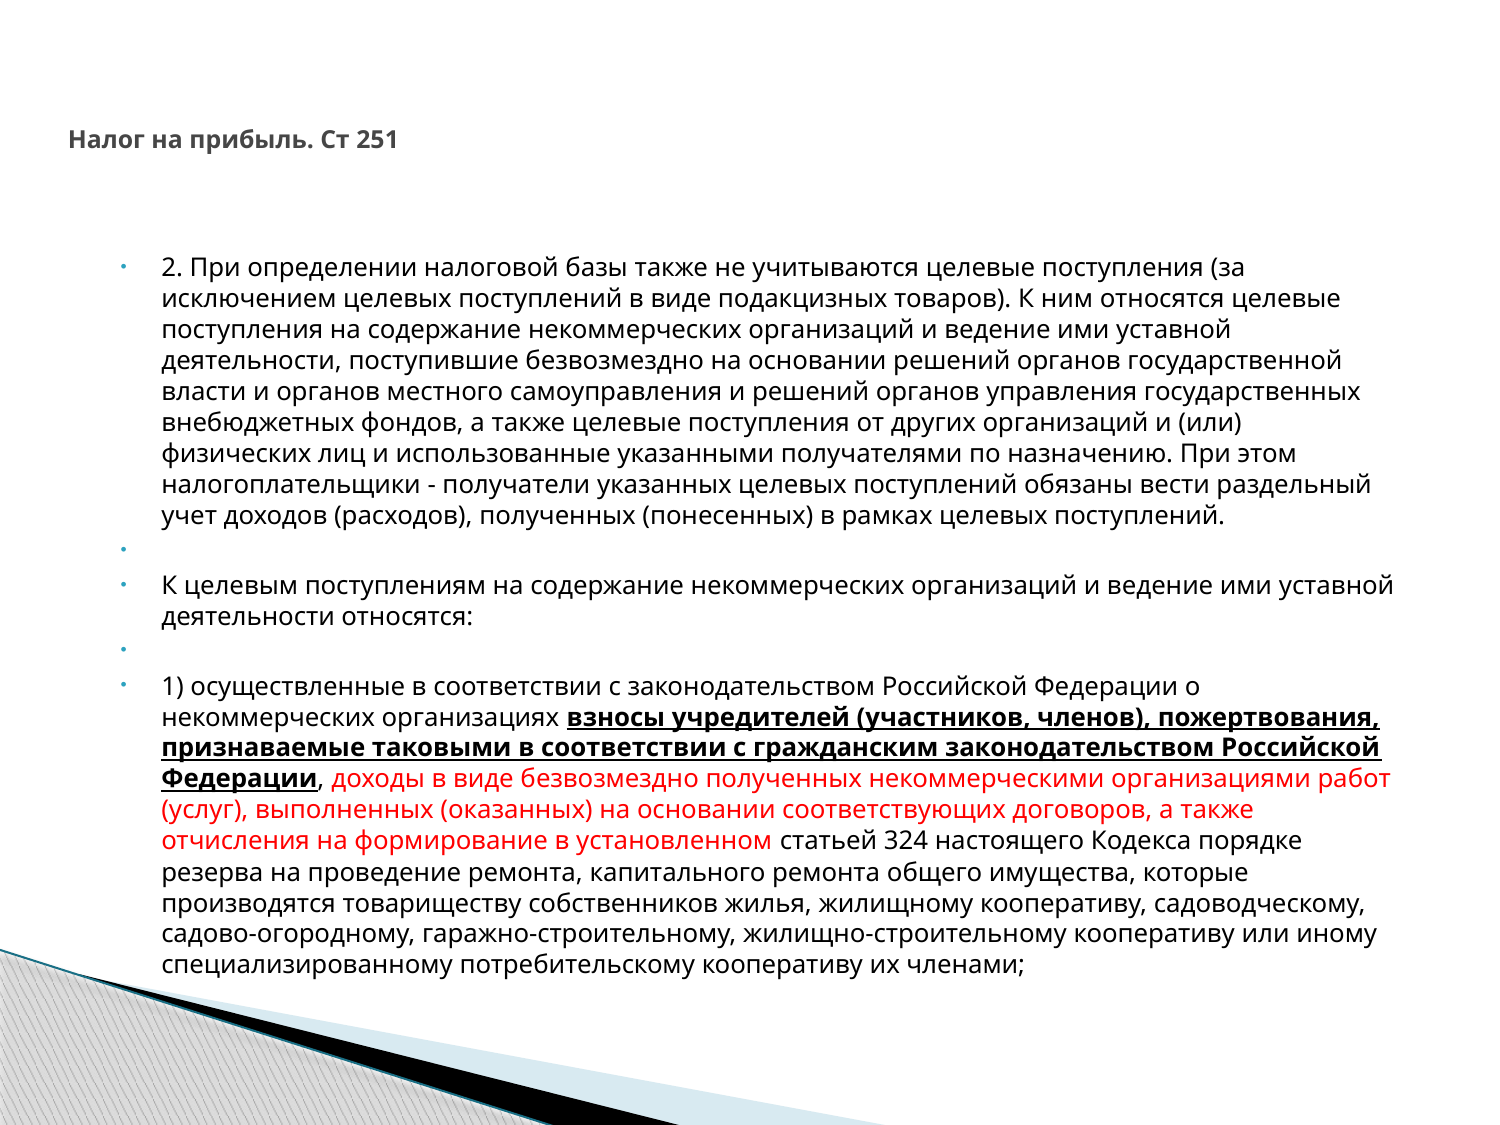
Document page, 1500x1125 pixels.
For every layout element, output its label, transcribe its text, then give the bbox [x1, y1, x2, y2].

list 2. При определении налоговой базы также не учитываются целевые поступления (за исключением целевых поступлений в виде подакцизных товаров). К ним относятся целевые поступления на содержание некоммерческих организаций и ведение ими уставной деятельности, поступившие безвозмездно на основании решений органов государственной власти и органов местного самоуправления и решений органов управления государственных внебюджетных фондов, а также целевые поступления от других организаций и (или) физических лиц и использованные указанными получателями по назначению. При этом налогоплательщики - получатели указанных целевых поступлений обязаны вести раздельный учет доходов (расходов), полученных (понесенных) в рамках целевых поступлений. К целевым поступлениям на содержание некоммерческих организаций и ведение ими уставной деятельности относятся: 1) осуществленные в соответствии с законодательством Российской Федерации о некоммерческих организациях взносы учредителей (участников, членов), пожертвования, признаваемые таковыми в соответствии с гражданским законодательством Российской Федерации, доходы в виде безвозмездно полученных некоммерческими организациями работ (услуг), выполненных (оказанных) на основании соответствующих договоров, а также отчисления на формирование в установленном статьей 324 настоящего Кодекса порядке резерва на проведение ремонта, капитального ремонта общего имущества, которые производятся товариществу собственников жилья, жилищному кооперативу, садоводческому, садово-огородному, гаражно-строительному, жилищно-строительному кооперативу или иному специализированному потребительскому кооперативу их членами; [88, 243, 1412, 1040]
title Налог на прибыль. Ст 251 [53, 115, 1425, 161]
